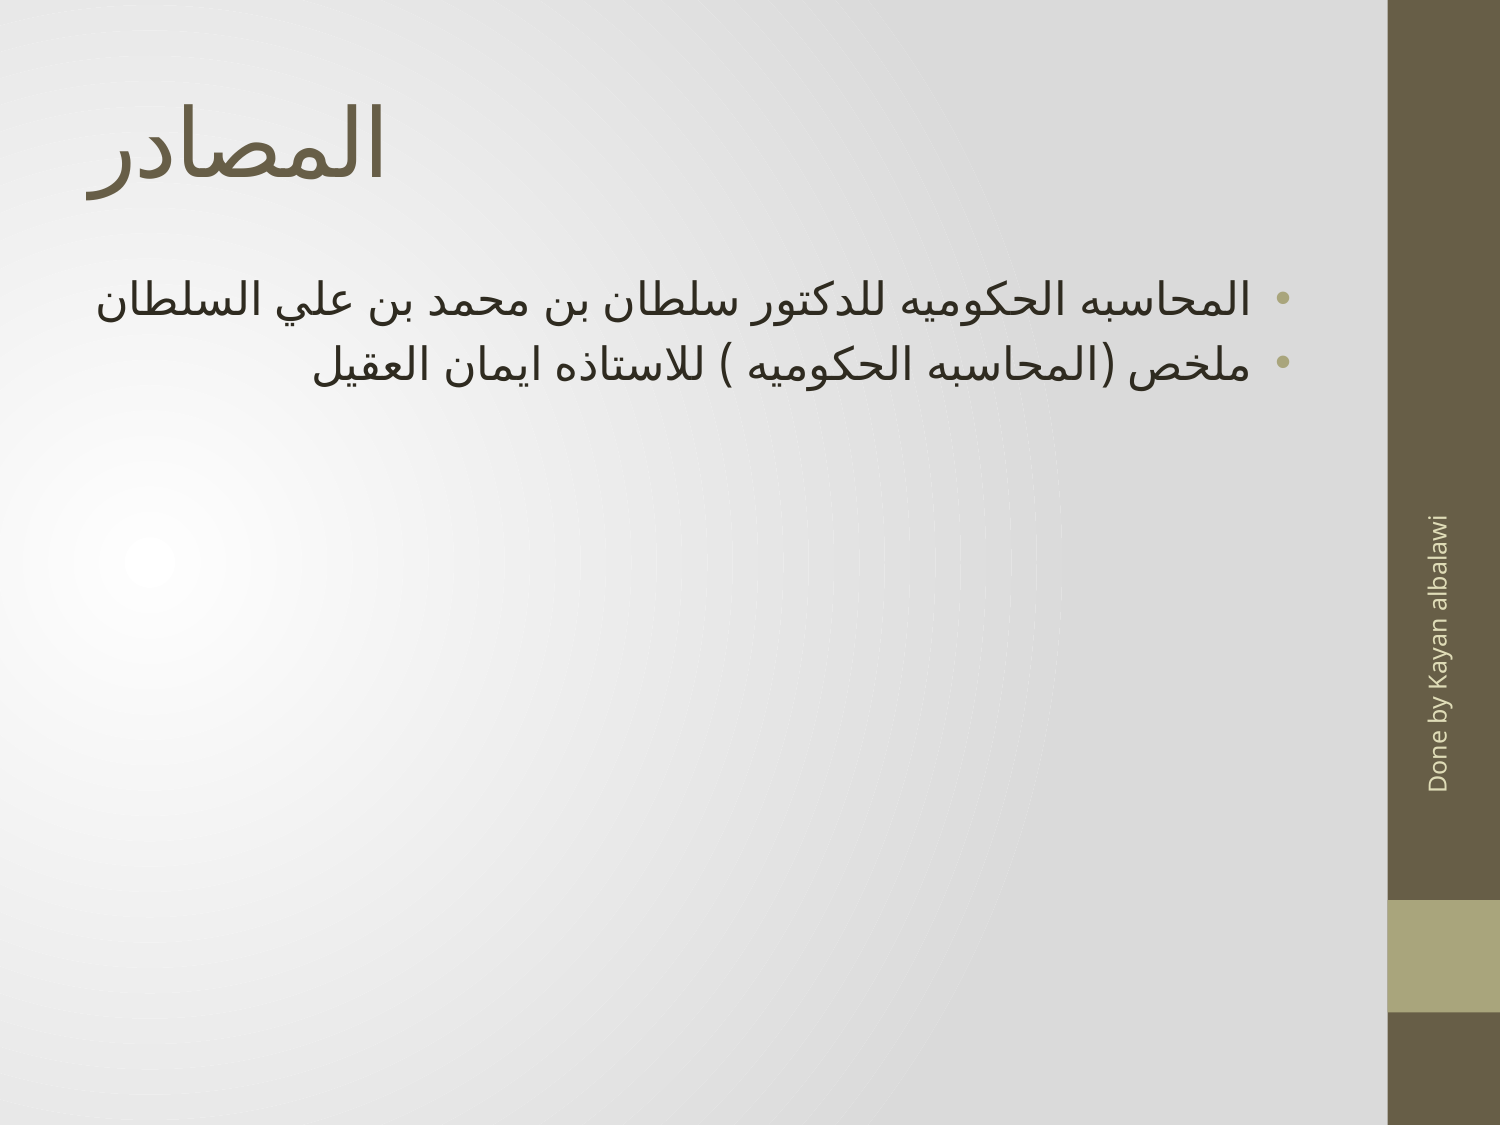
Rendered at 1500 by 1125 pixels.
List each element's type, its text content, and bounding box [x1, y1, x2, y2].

footer Done by Kayan albalawi [1408, 500, 1469, 889]
list المحاسبه الحكوميه للدكتور سلطان بن محمد بن علي السلطان ملخص (المحاسبه الحكوميه ) للاستاذه ايمان العقيل [75, 262, 1325, 1050]
title المصادر [75, 45, 1325, 233]
